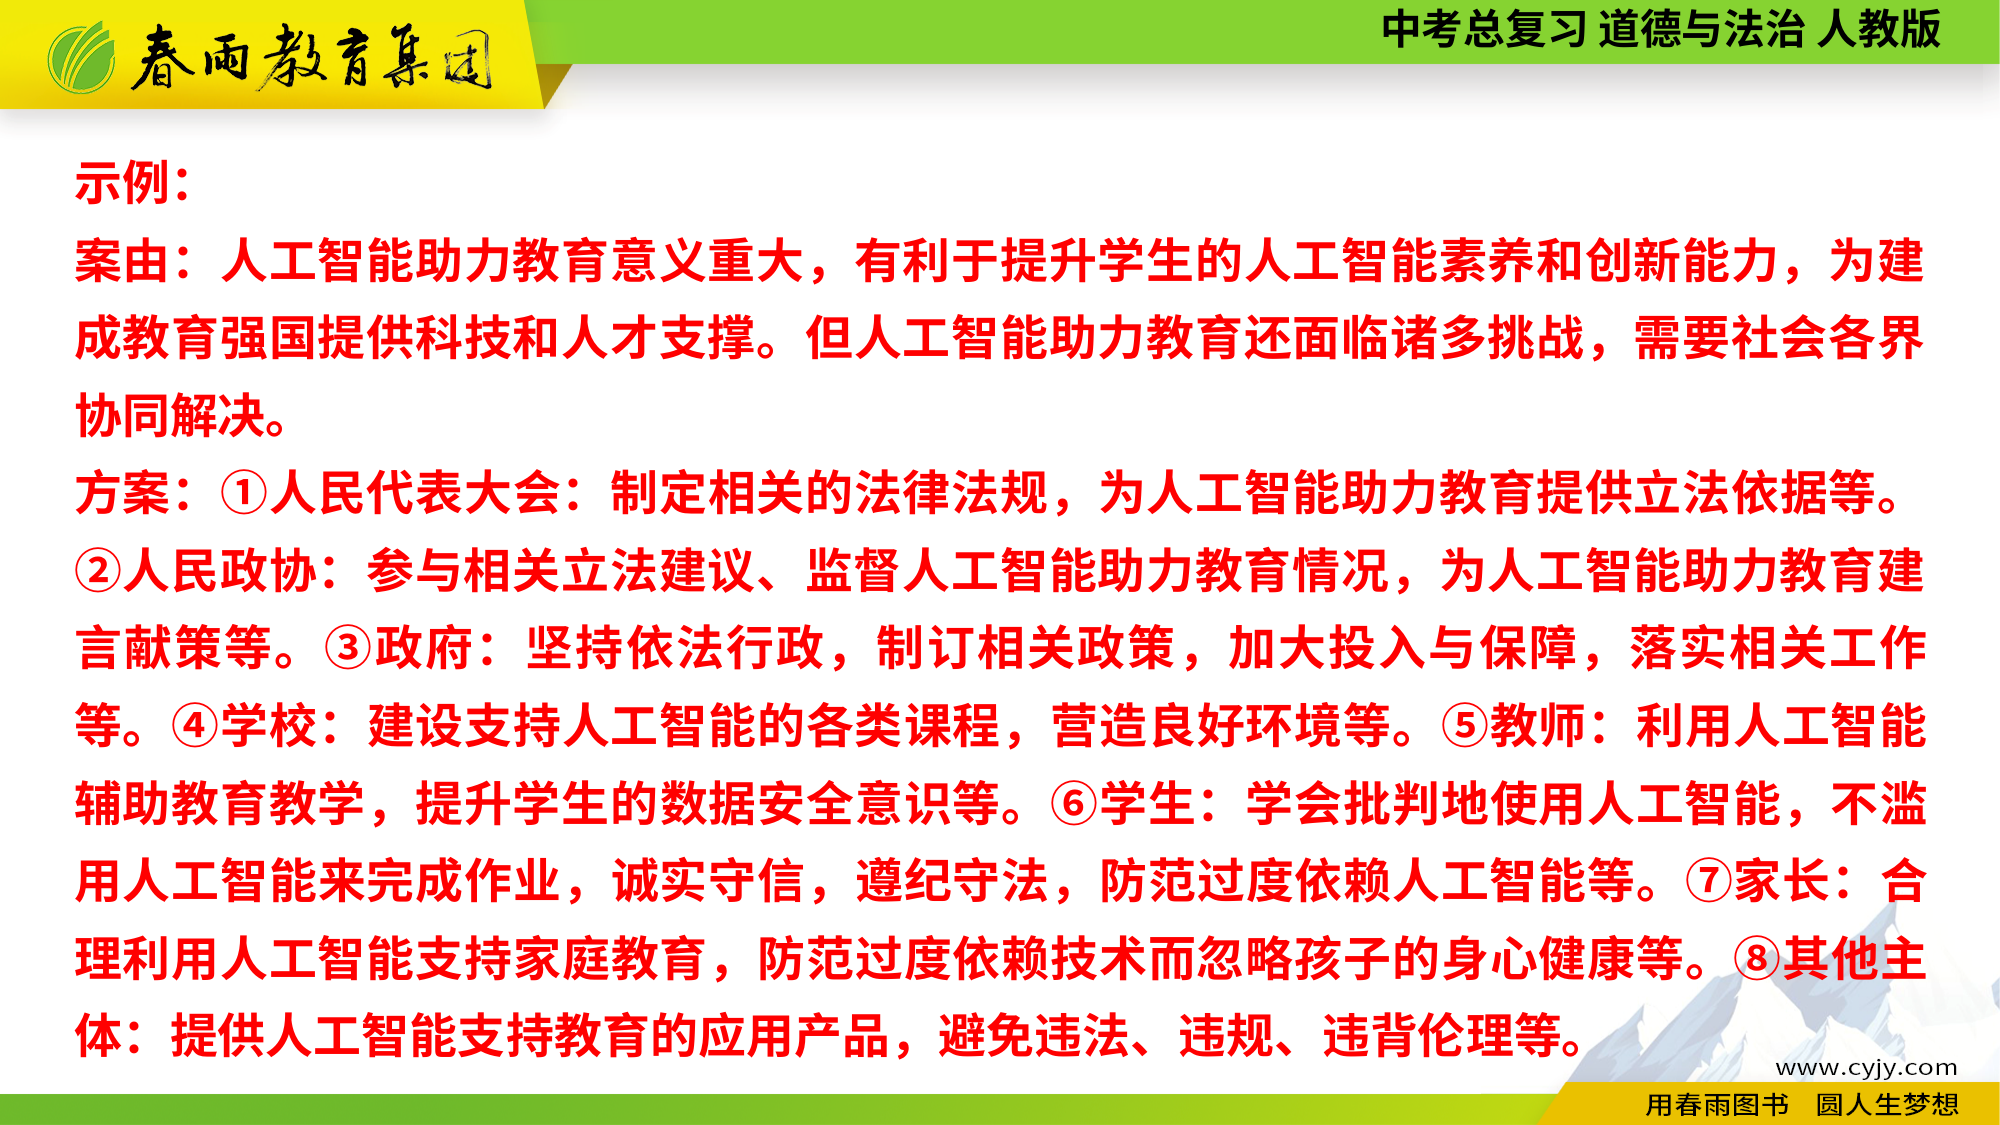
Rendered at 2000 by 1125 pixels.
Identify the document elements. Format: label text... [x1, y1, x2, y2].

picture [0, 0, 2000, 1125]
list 示例： 案由：人工智能助力教育意义重大，有利于提升学生的人工智能素养和创新能力，为建成教育强国提供科技和人才支撑。但人工智能助力教育还面临诸多挑战，需要社会各界协同解决。 方案：①人民代表大会：制定相关的法律法规，为人工智能助力教育提供立法依据等。②人民政协：参与相关立法建议、监督人工智能助力教育情况，为人工智能助力教育建言献策等。③政府：坚持依法行政，制订相关政策，加大投入与保障，落实相关工作等。④学校：建设支持人工智能的各类课程，营造良好环境等。⑤教师：利用人工智能辅助教育教学，提升学生的数据安全意识等。⑥学生：学会批判地使用人工智能，不滥用人工智能来完成作业，诚实守信，遵纪守法，防范过度依赖人工智能等。⑦家长：合理利用人工智能支持家庭教育，防范过度依赖技术而忽略孩子的身心健康等。⑧其他主体：提供人工智能支持教育的应用产品，避免违法、违规、违背伦理等。 [59, 125, 1944, 1074]
